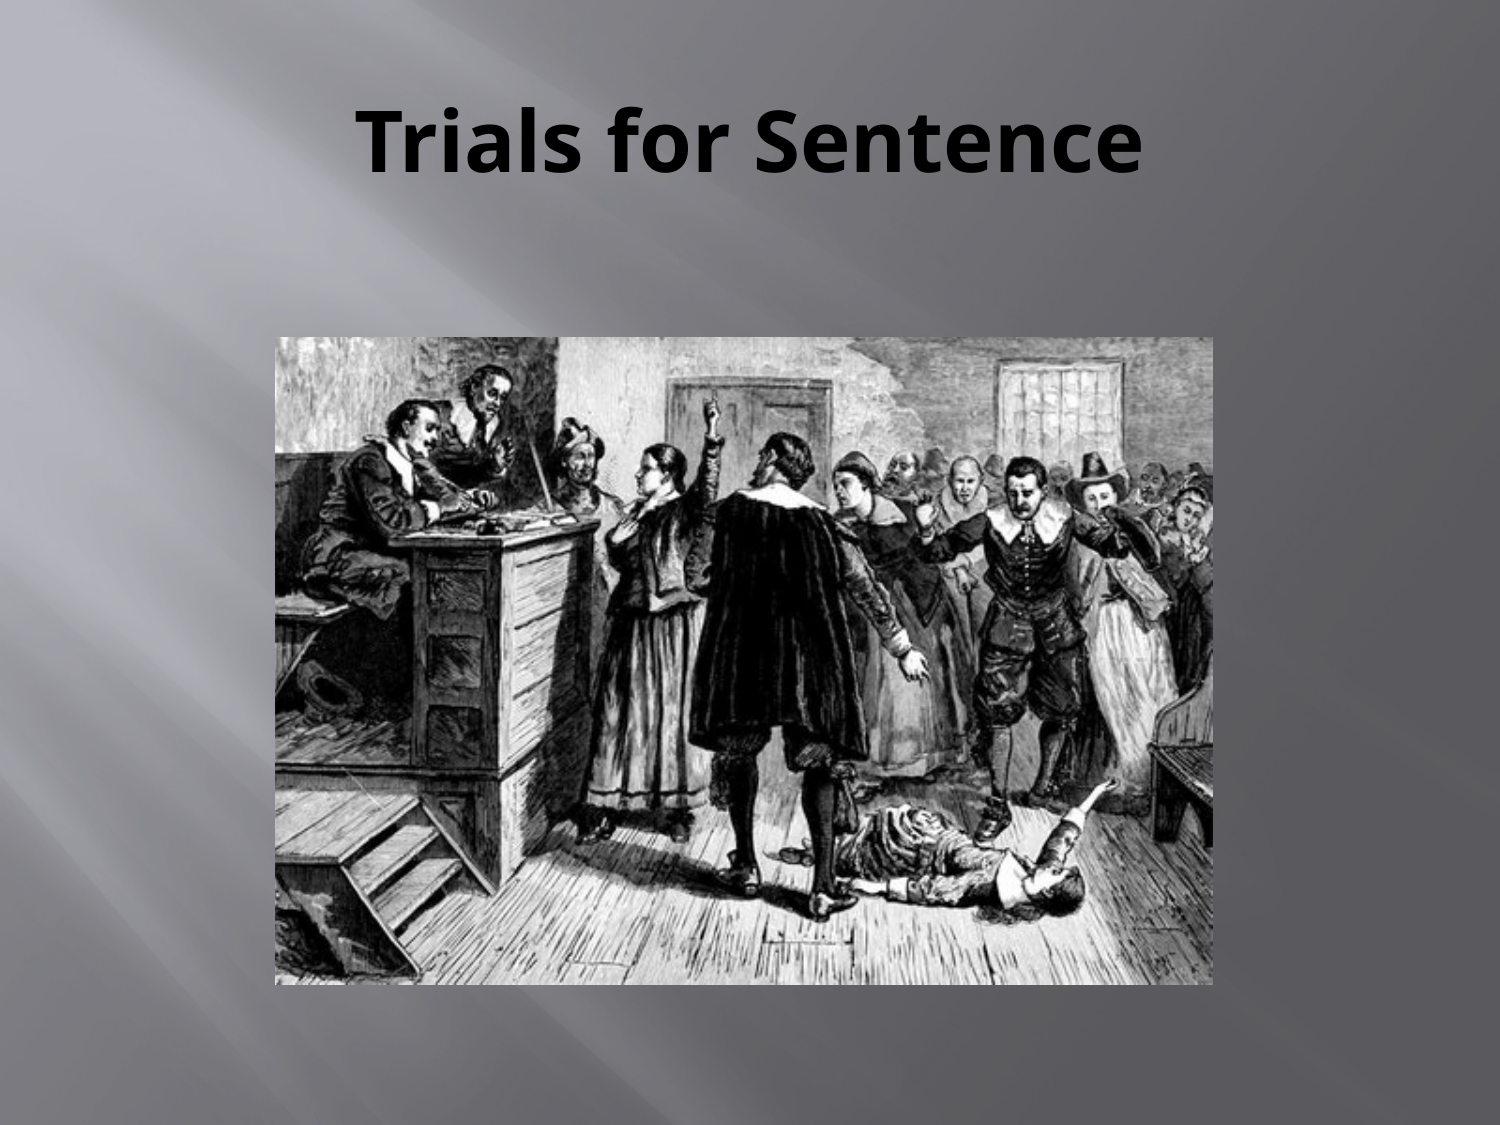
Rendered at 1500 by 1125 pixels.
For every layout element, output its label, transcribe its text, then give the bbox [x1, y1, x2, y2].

title Trials for Sentence [75, 45, 1425, 233]
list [274, 337, 1213, 985]
